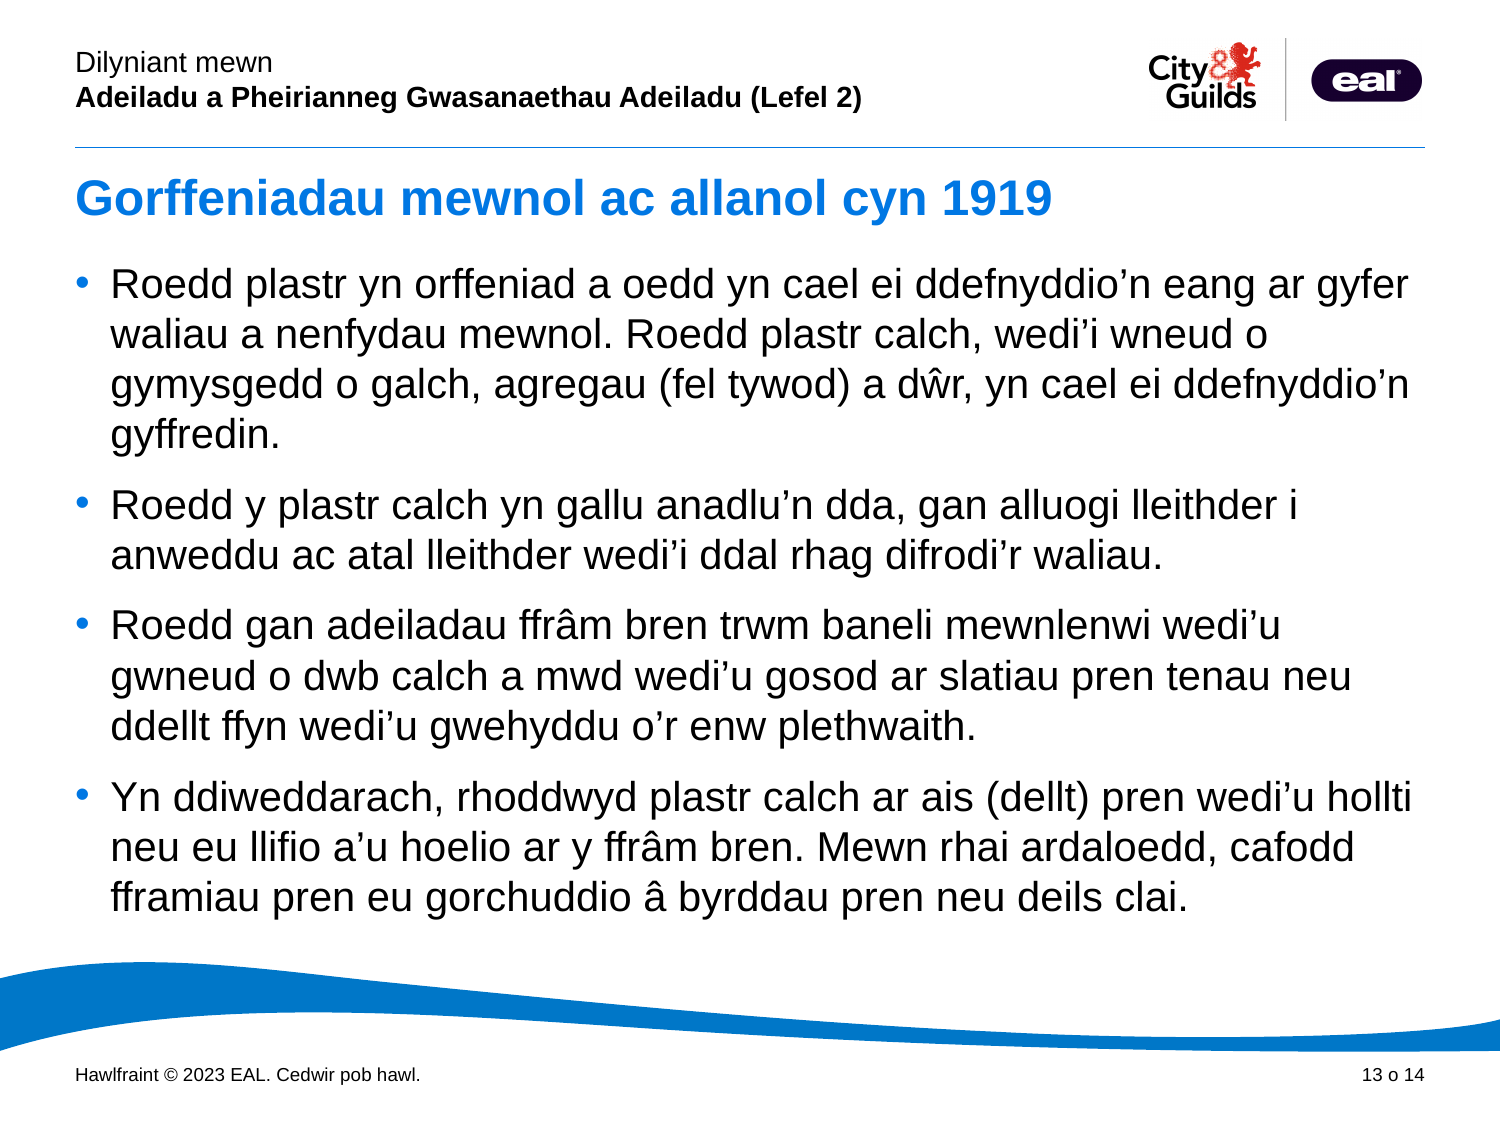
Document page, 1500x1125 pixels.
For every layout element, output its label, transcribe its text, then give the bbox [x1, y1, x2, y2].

picture [1149, 38, 1422, 121]
title Gorffeniadau mewnol ac allanol cyn 1919 [74, 165, 1426, 229]
list Roedd plastr yn orffeniad a oedd yn cael ei ddefnyddio’n eang ar gyfer waliau a nenfydau mewnol. Roedd plastr calch, wedi’i wneud o gymysgedd o galch, agregau (fel tywod) a dŵr, yn cael ei ddefnyddio’n gyffredin. Roedd y plastr calch yn gallu anadlu’n dda, gan alluogi lleithder i anweddu ac atal lleithder wedi’i ddal rhag difrodi’r waliau. Roedd gan adeiladau ffrâm bren trwm baneli mewnlenwi wedi’u gwneud o dwb calch a mwd wedi’u gosod ar slatiau pren tenau neu ddellt ffyn wedi’u gwehyddu o’r enw plethwaith. Yn ddiweddarach, rhoddwyd plastr calch ar ais (dellt) pren wedi’u hollti neu eu llifio a’u hoelio ar y ffrâm bren. Mewn rhai ardaloedd, cafodd fframiau pren eu gorchuddio â byrddau pren neu deils clai. [74, 256, 1426, 954]
